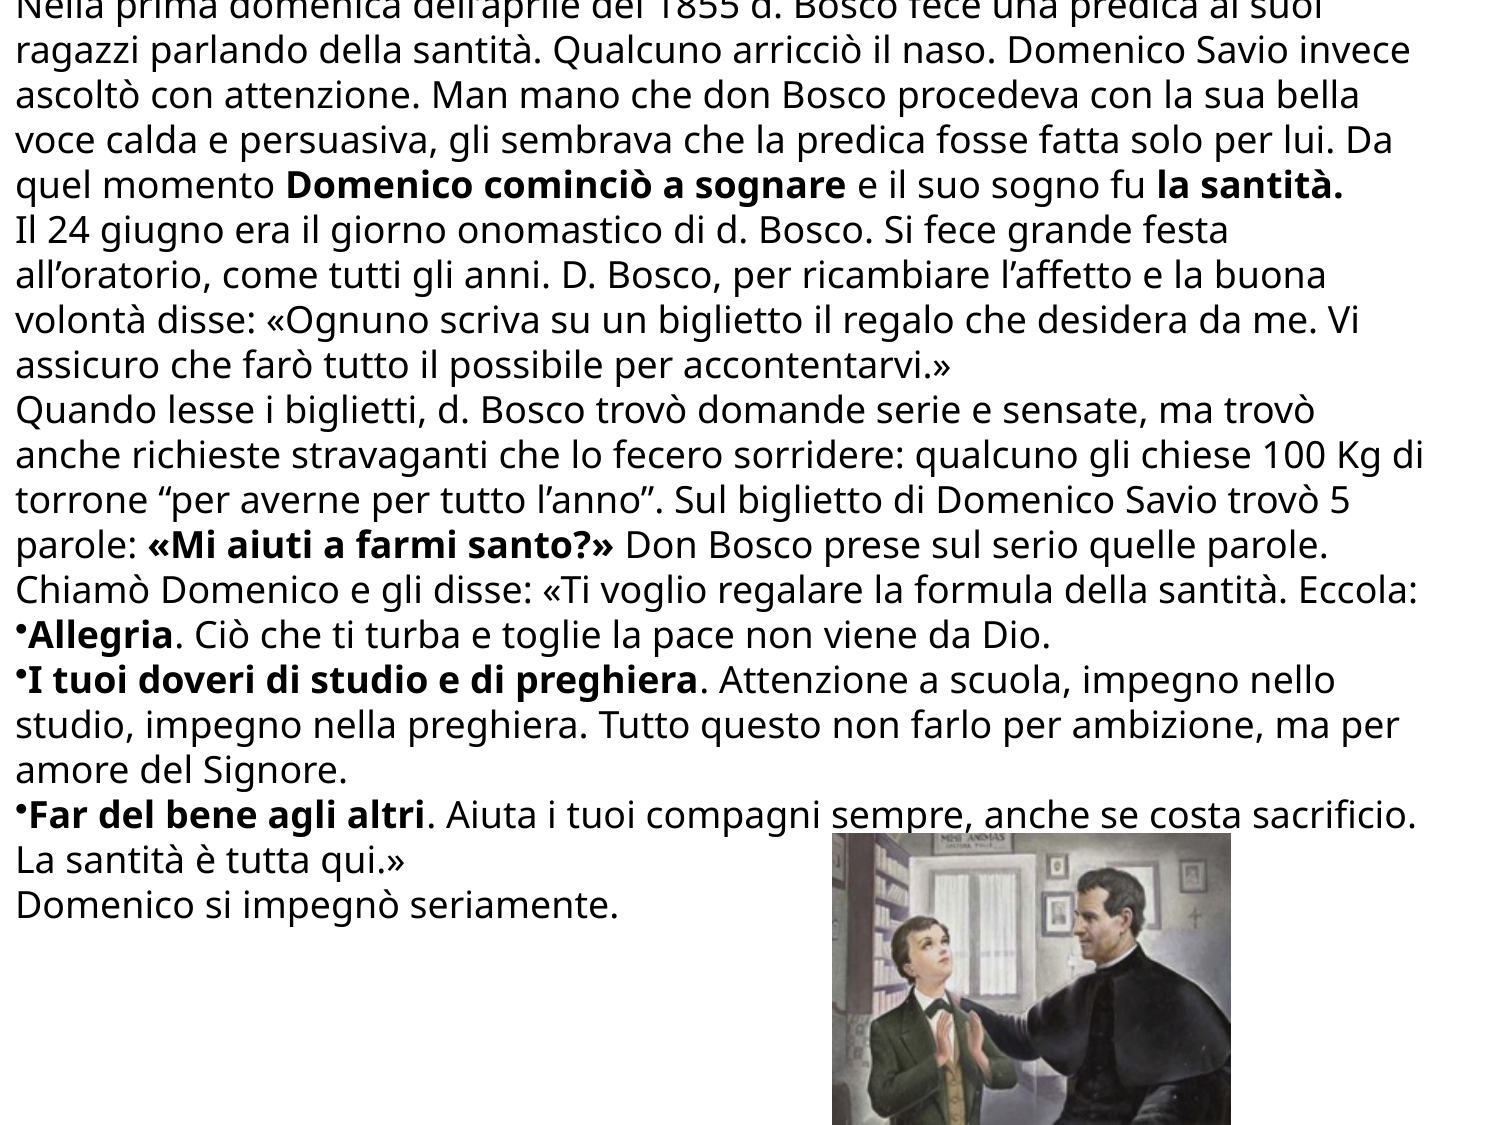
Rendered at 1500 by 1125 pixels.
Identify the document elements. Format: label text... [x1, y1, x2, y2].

picture [832, 833, 1231, 1125]
text_box Nella prima domenica dell’aprile del 1855 d. Bosco fece una predica ai suoi ragazzi parlando della santità. Qualcuno arricciò il naso. Domenico Savio invece ascoltò con attenzione. Man mano che don Bosco procedeva con la sua bella voce calda e persuasiva, gli sembrava che la predica fosse fatta solo per lui. Da quel momento Domenico cominciò a sognare e il suo sogno fu la santità. Il 24 giugno era il giorno onomastico di d. Bosco. Si fece grande festa all’oratorio, come tutti gli anni. D. Bosco, per ricambiare l’affetto e la buona volontà disse: «Ognuno scriva su un biglietto il regalo che desidera da me. Vi assicuro che farò tutto il possibile per accontentarvi.» Quando lesse i biglietti, d. Bosco trovò domande serie e sensate, ma trovò anche richieste stravaganti che lo fecero sorridere: qualcuno gli chiese 100 Kg di torrone “per averne per tutto l’anno”. Sul biglietto di Domenico Savio trovò 5 parole: «Mi aiuti a farmi santo?» Don Bosco prese sul serio quelle parole. Chiamò Domenico e gli disse: «Ti voglio regalare la formula della santità. Eccola: Allegria. Ciò che ti turba e toglie la pace non viene da Dio. I tuoi doveri di studio e di preghiera. Attenzione a scuola, impegno nello studio, impegno nella preghiera. Tutto questo non farlo per ambizione, ma per amore del Signore. Far del bene agli altri. Aiuta i tuoi compagni sempre, anche se costa sacrificio. La santità è tutta qui.» Domenico si impegnò seriamente. [0, 0, 1447, 979]
